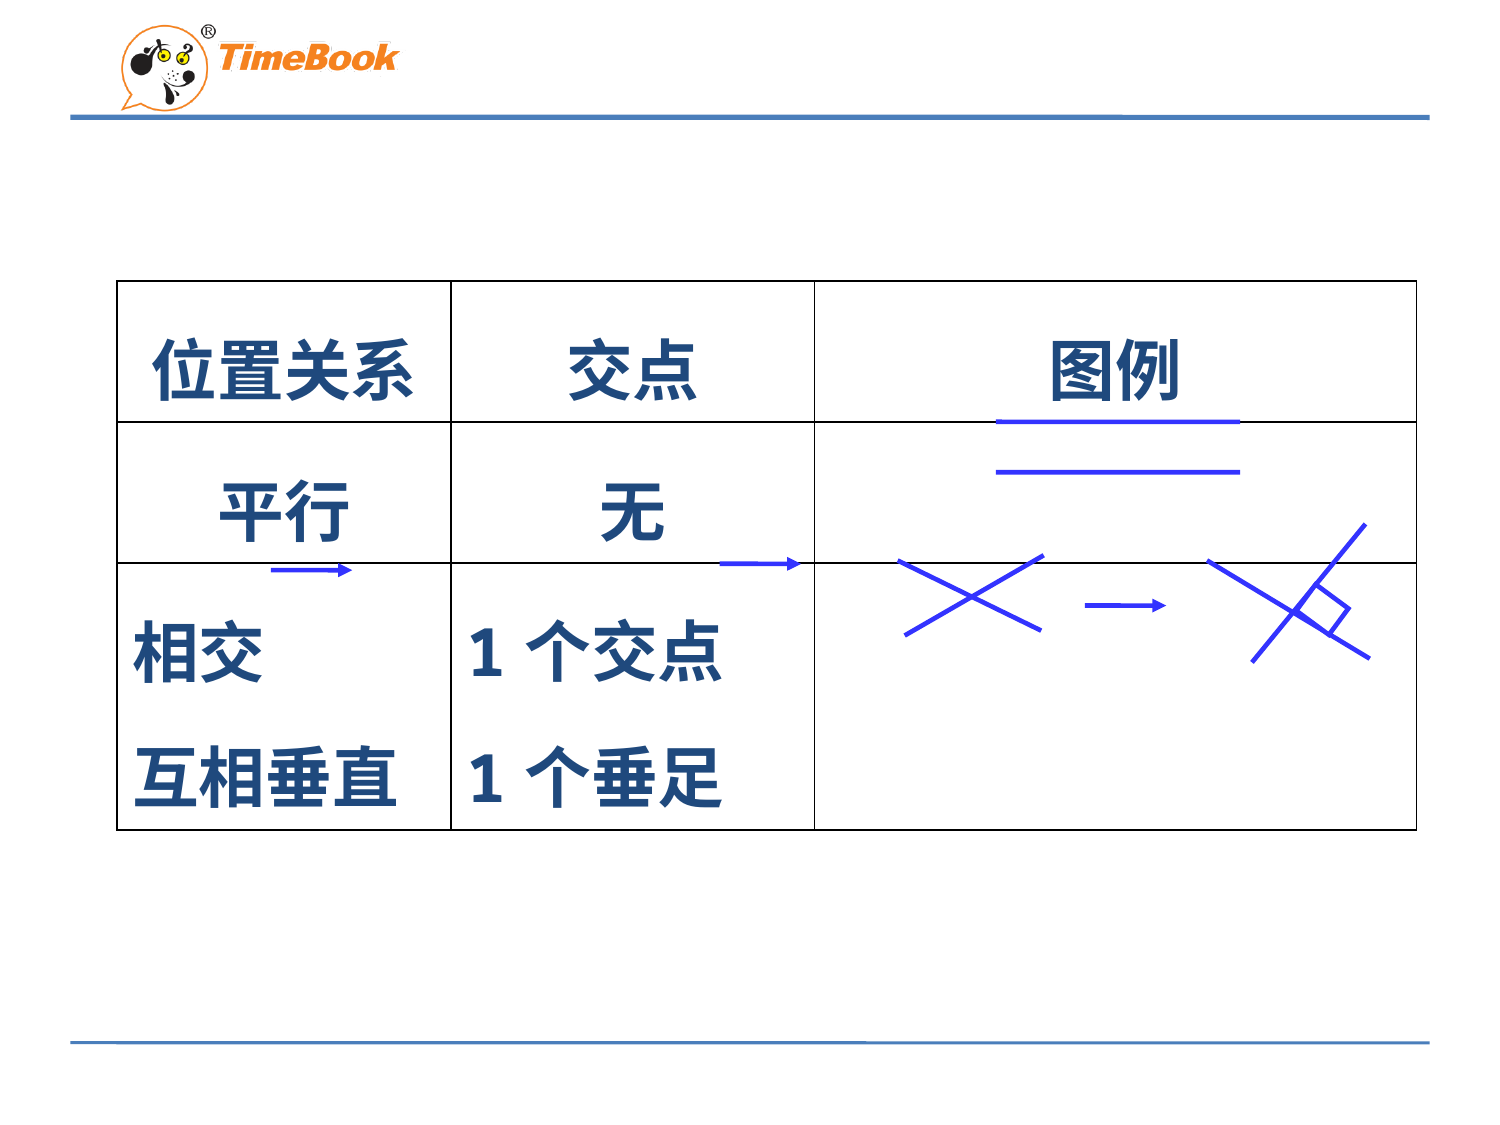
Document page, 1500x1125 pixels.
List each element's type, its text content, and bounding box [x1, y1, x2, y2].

table_cell 1个交点 1个垂足 [452, 677, 814, 829]
table_cell [1374, 423, 1416, 562]
table_header 位置关系 [118, 282, 450, 421]
table_cell 平行 [118, 423, 267, 562]
table_cell 相交 互相垂直 [118, 564, 450, 829]
table_header 交点 [452, 282, 814, 420]
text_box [270, 421, 1370, 669]
table_cell [815, 564, 1416, 829]
picture [118, 22, 408, 113]
table_header 图例 [815, 282, 1416, 421]
